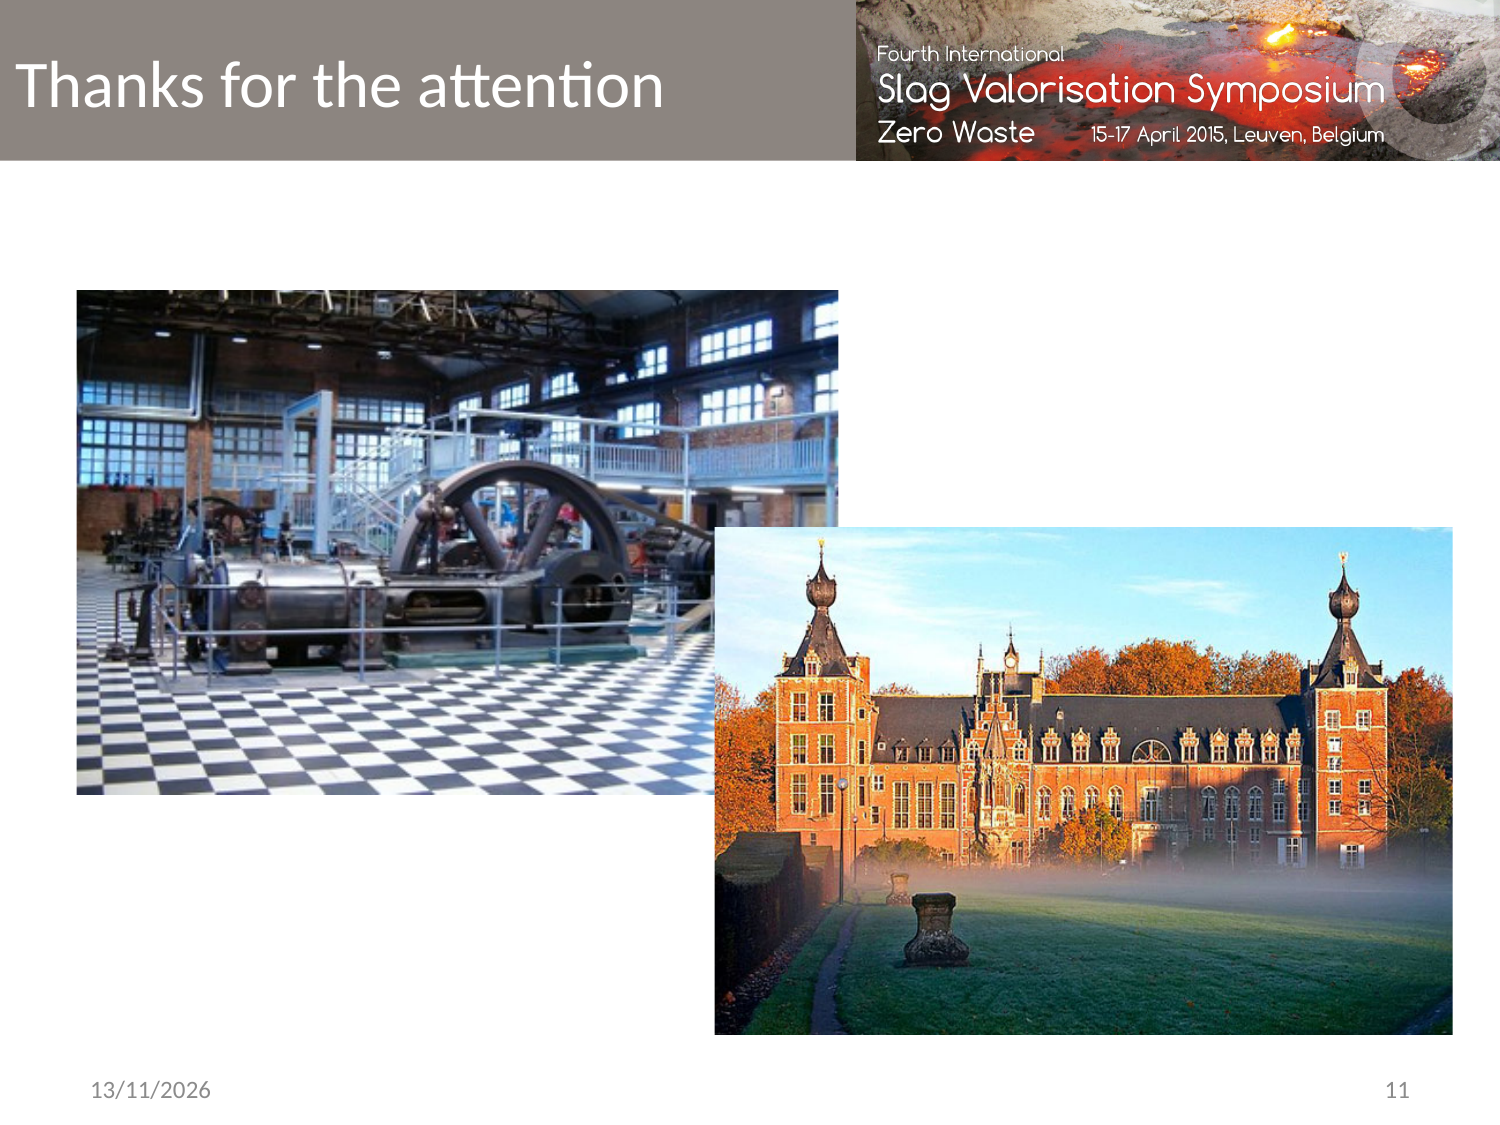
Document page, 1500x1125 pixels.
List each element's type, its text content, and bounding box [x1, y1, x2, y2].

title Thanks for the attention [0, 0, 857, 161]
picture [857, 0, 1500, 161]
picture [76, 290, 1453, 1036]
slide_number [75, 1058, 425, 1119]
slide_number 11 [1074, 1058, 1425, 1119]
